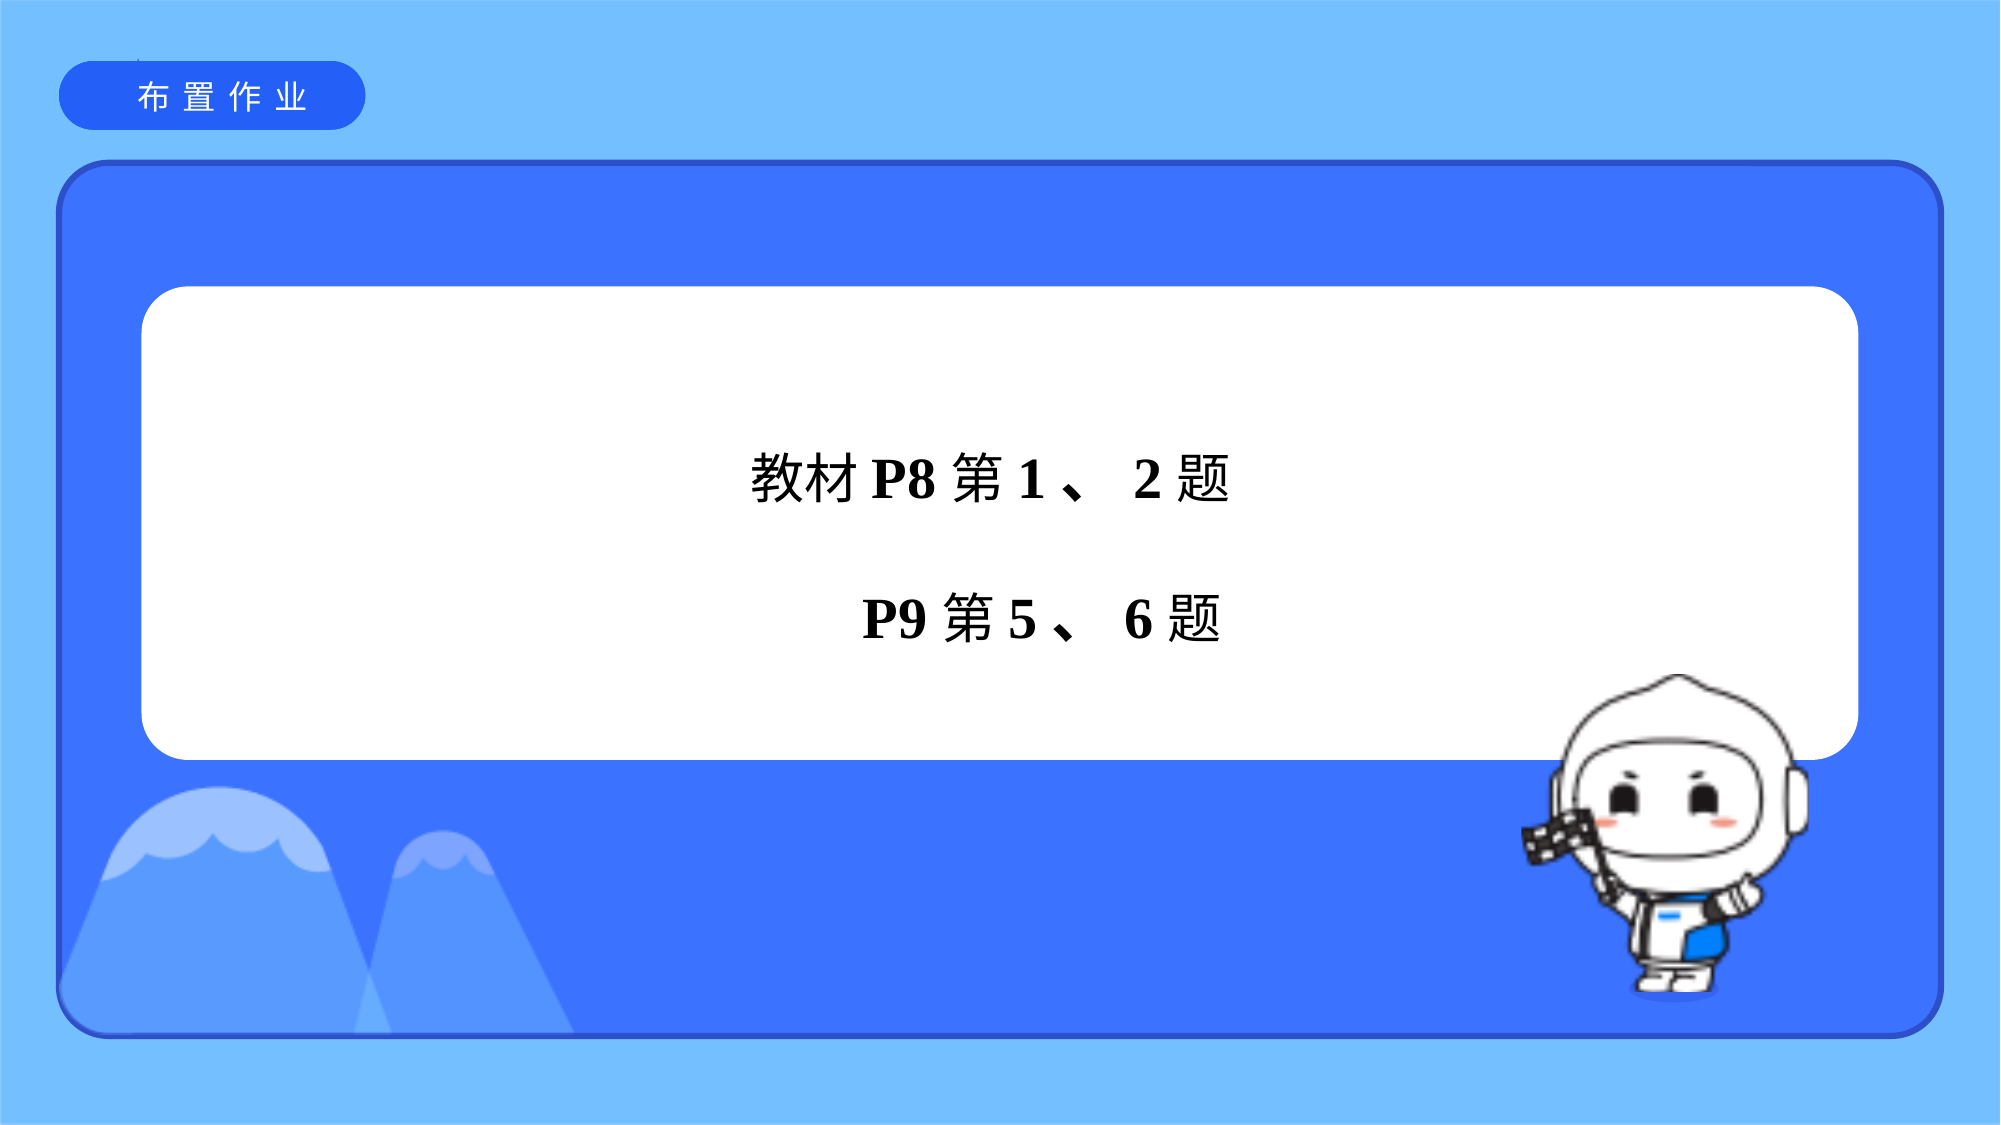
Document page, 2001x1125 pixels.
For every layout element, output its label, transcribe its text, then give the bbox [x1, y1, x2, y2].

text_box 教材P8第1、2题 P9第5、6题 [735, 363, 1265, 658]
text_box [1521, 674, 1809, 1003]
text_box 布置作业 [111, 68, 333, 124]
picture [0, 0, 2000, 1125]
text_box [58, 60, 367, 131]
